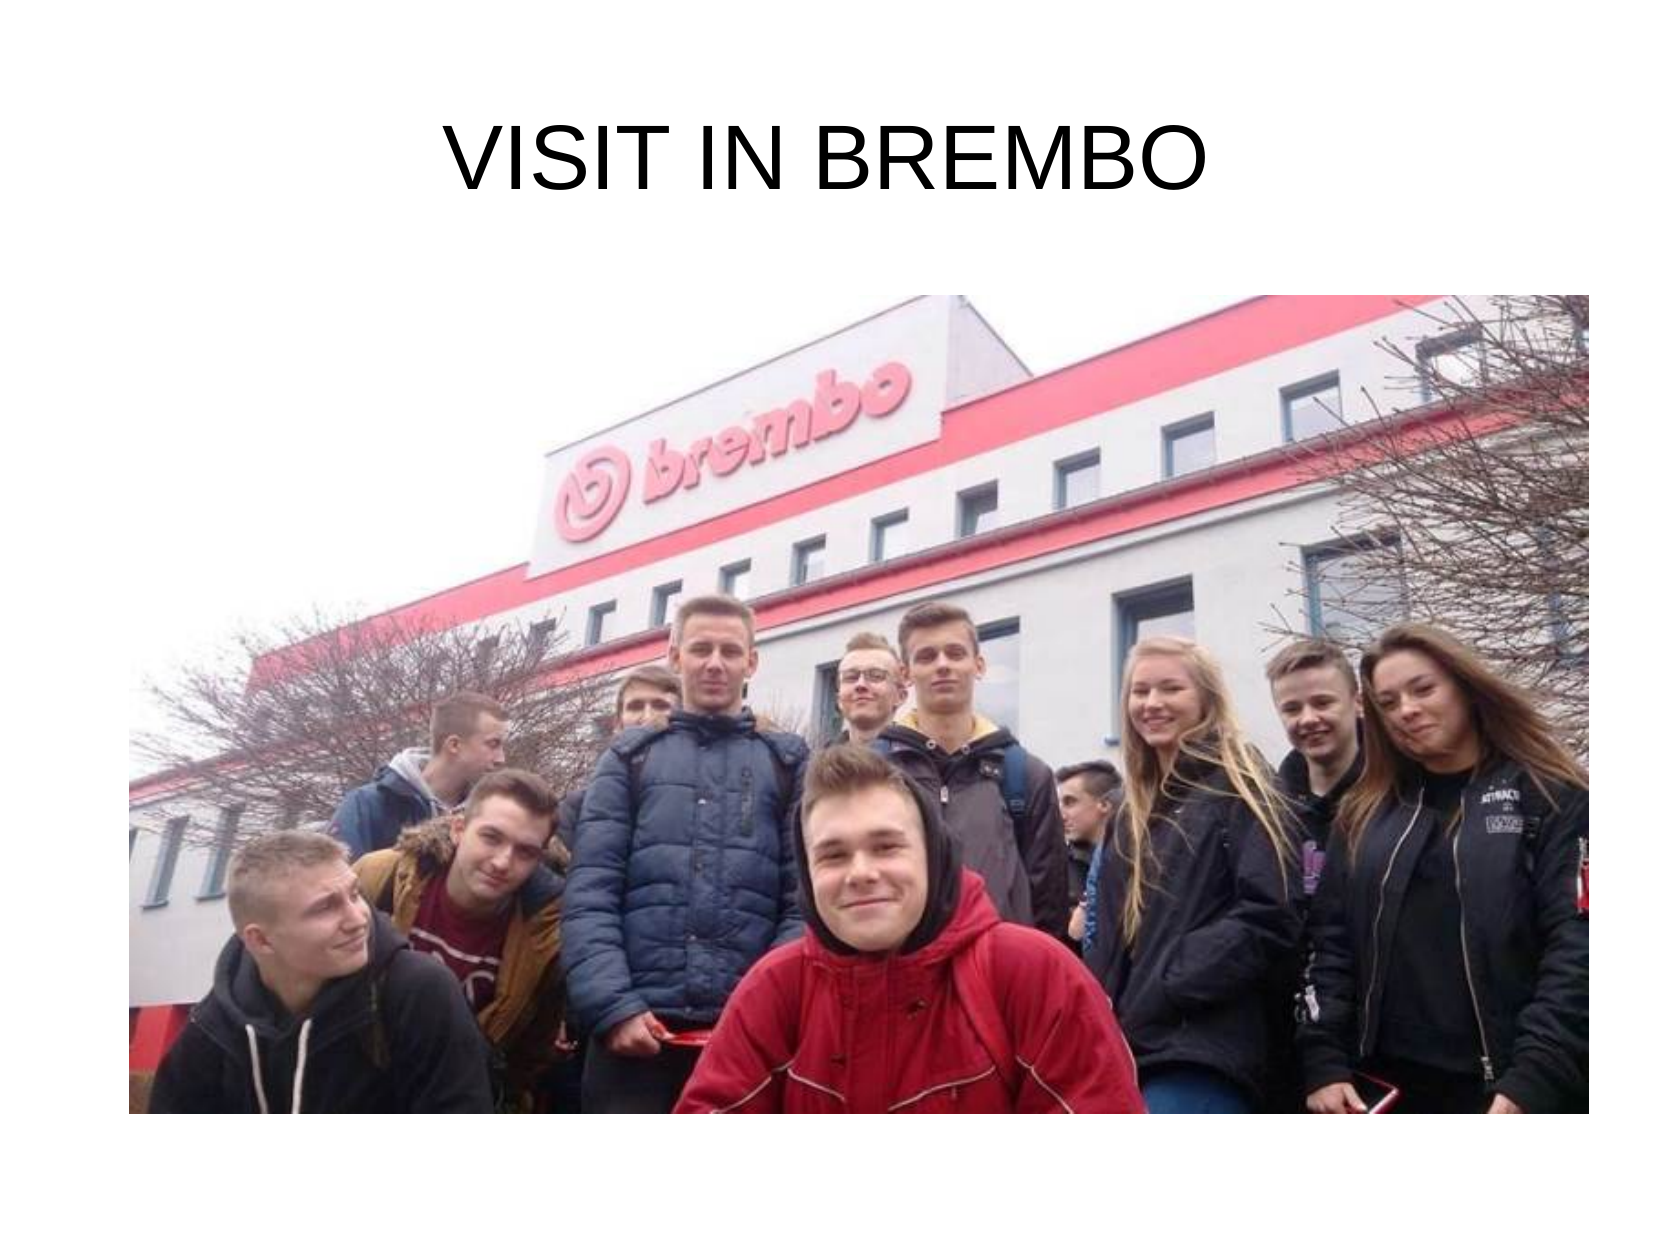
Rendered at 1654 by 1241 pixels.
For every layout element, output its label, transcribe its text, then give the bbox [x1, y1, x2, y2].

title VISIT IN BREMBO [82, 49, 1571, 257]
picture [129, 295, 1589, 1114]
